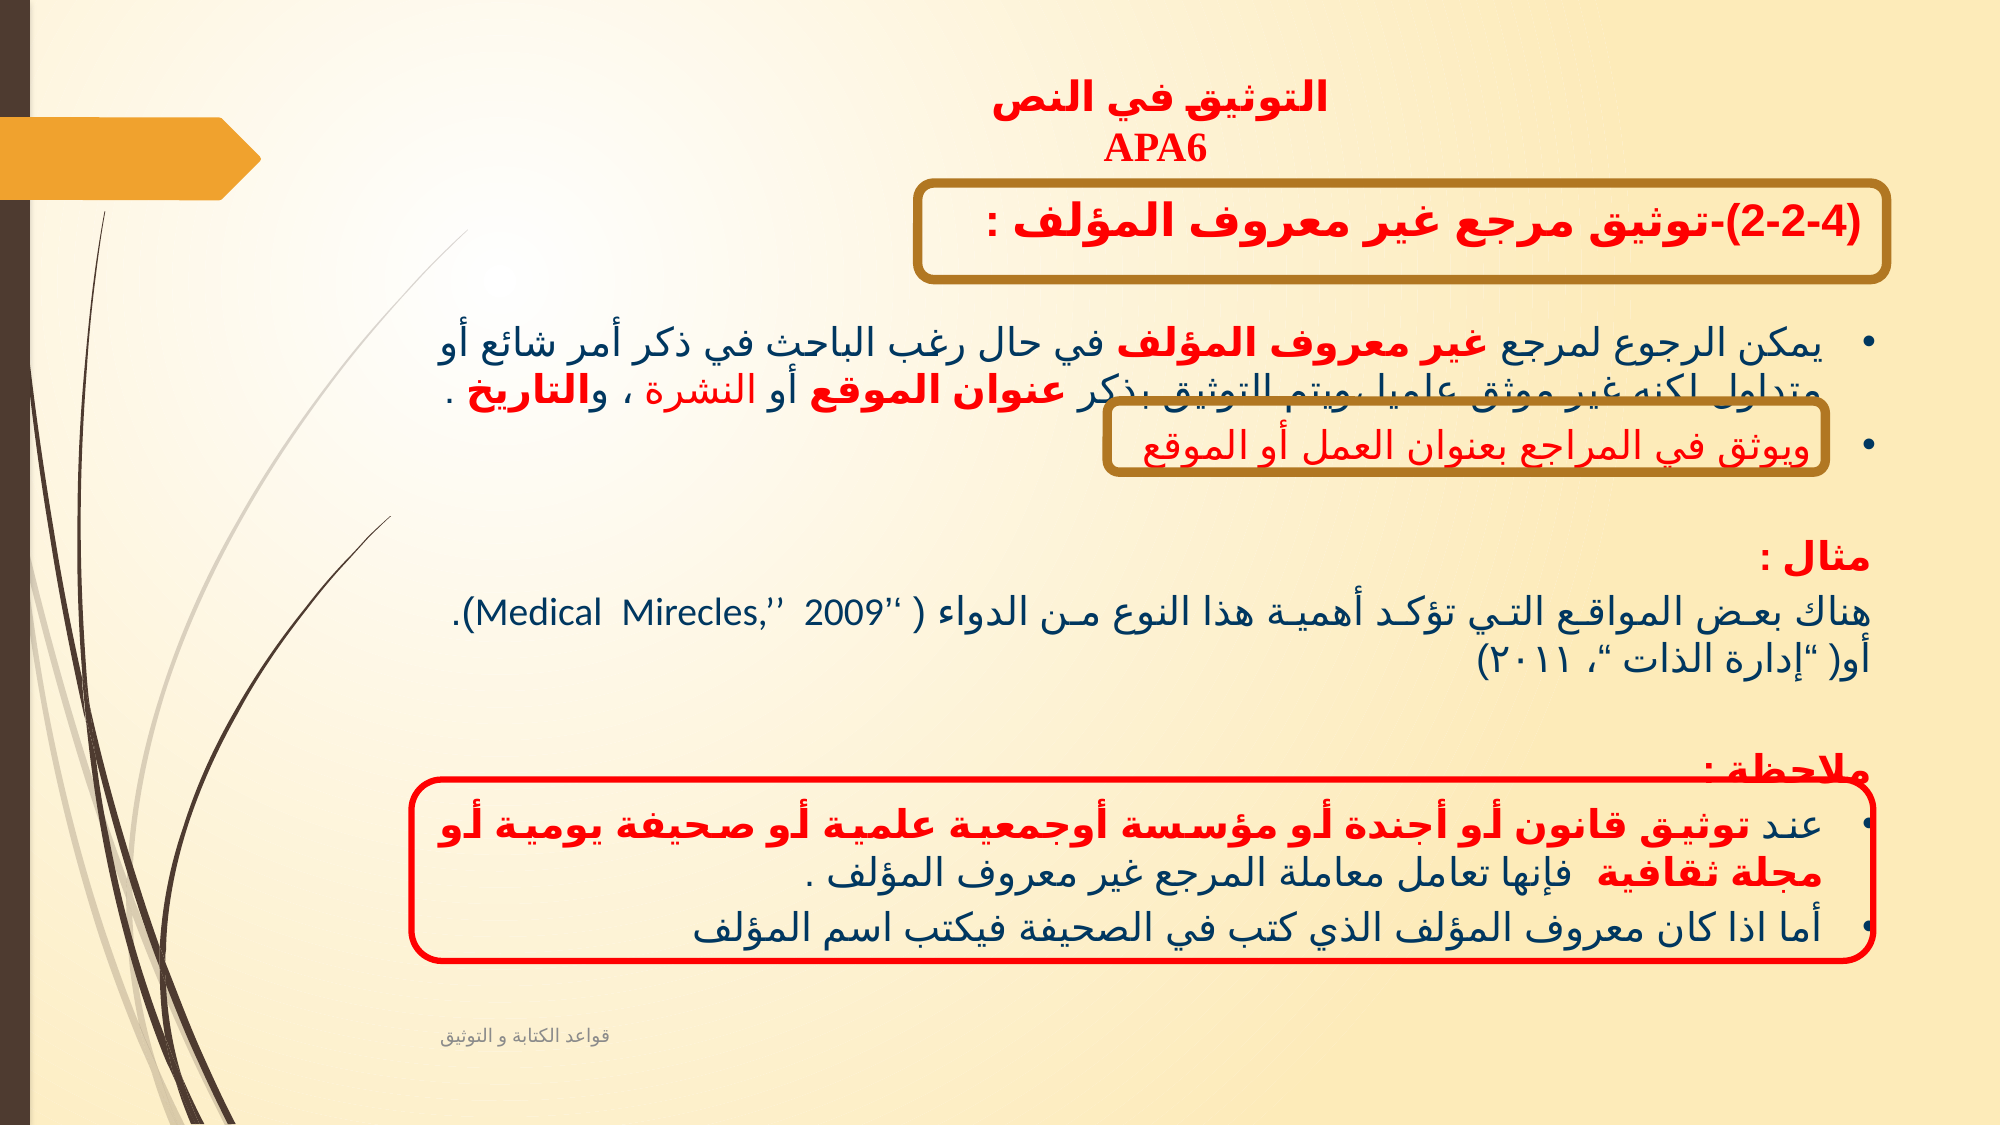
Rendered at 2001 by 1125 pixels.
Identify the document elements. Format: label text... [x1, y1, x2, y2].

title التوثيق في النص APA6 [424, 61, 1887, 183]
text_box [916, 181, 1888, 281]
text_box [410, 778, 1875, 963]
footer قواعد الكتابة و التوثيق [424, 1006, 1675, 1067]
text_box [1105, 399, 1827, 474]
list (2-2-4)-توثيق مرجع غير معروف المؤلف : يمكن الرجوع لمرجع غير معروف المؤلف في حال رغب الباحث في ذكر أمر شائع أو متداول لكنه غير موثق علميا ،ويتم التوثيق بذكر عنوان الموقع أو النشرة ، والتاريخ . ويوثق في المراجع بعنوان العمل أو الموقع مثال : هناك بعض المواقع التي تؤكد أهمية هذا النوع من الدواء ( ‘’Medical Mirecles,’’ 2009). أو( “إدارة الذات “، ٢٠١١) ملاحظة : عند توثيق قانون أو أجندة أو مؤسسة أوجمعية علمية أو صحيفة يومية أو مجلة ثقافية فإنها تعامل معاملة المرجع غير معروف المؤلف . أما اذا كان معروف المؤلف الذي كتب في الصحيفة فيكتب اسم المؤلف [424, 183, 1888, 1007]
